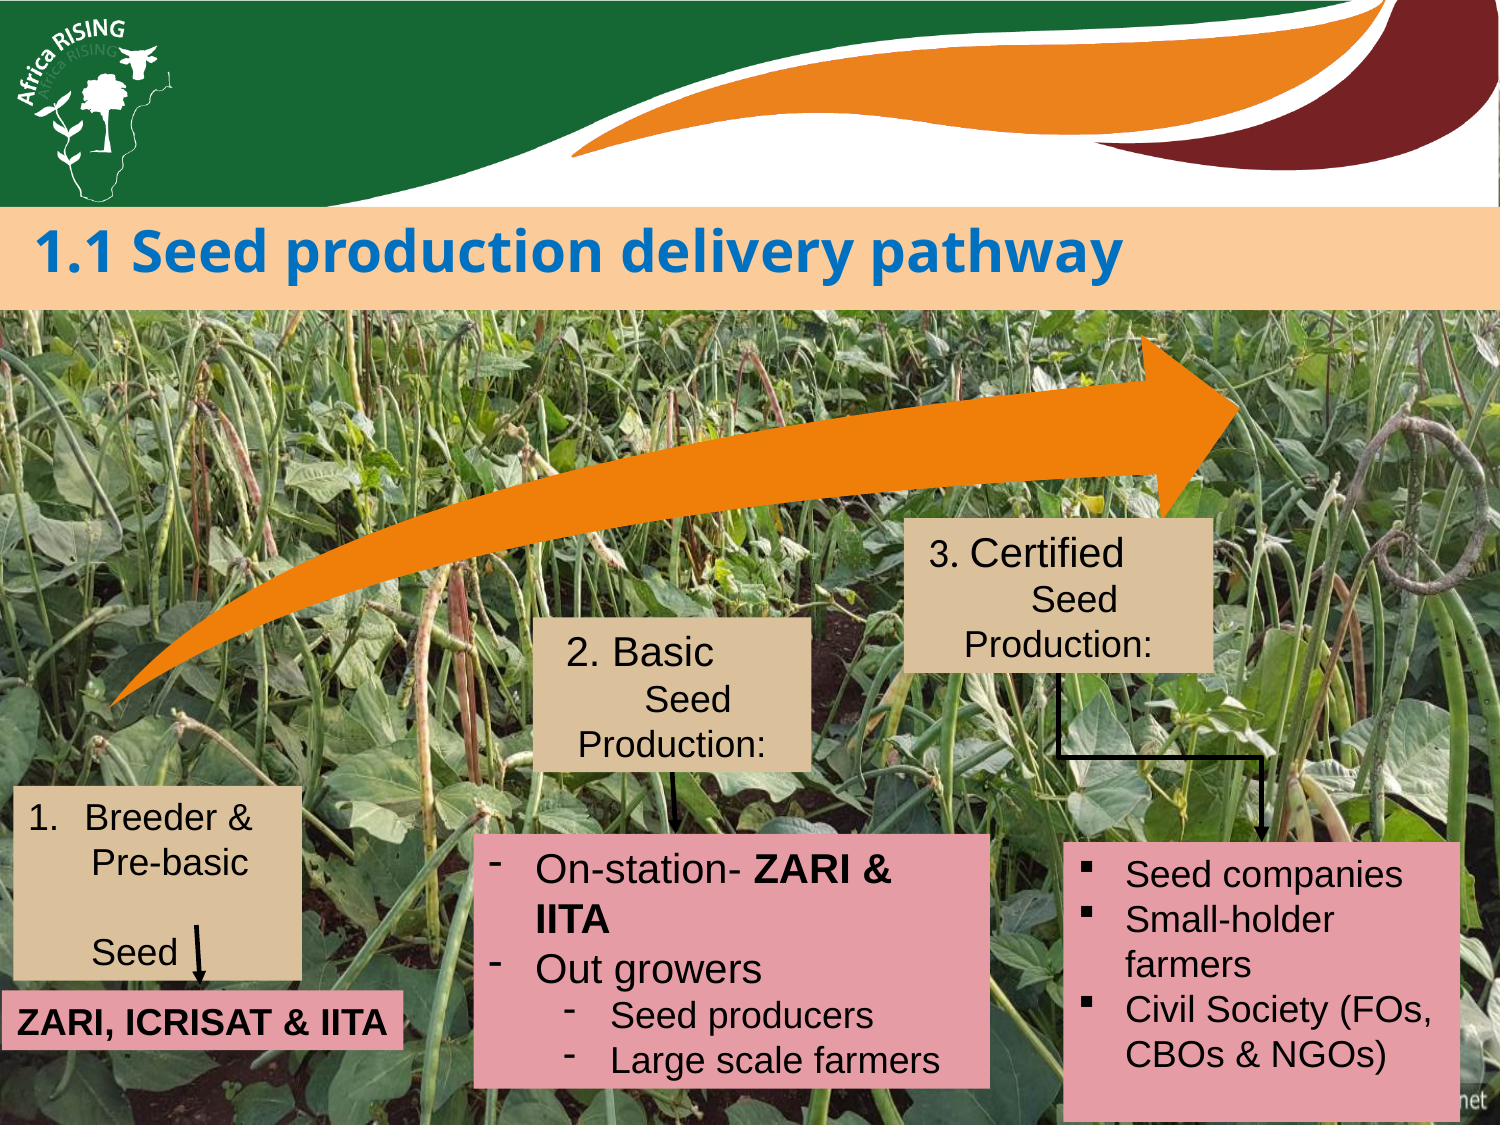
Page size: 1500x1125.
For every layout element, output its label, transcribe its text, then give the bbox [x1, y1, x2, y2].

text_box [0, 333, 1461, 1125]
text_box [195, 924, 201, 986]
text_box 1.1 Seed production delivery pathway [0, 206, 1500, 310]
picture [0, 310, 1500, 1125]
picture [0, 0, 1500, 206]
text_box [671, 773, 677, 835]
